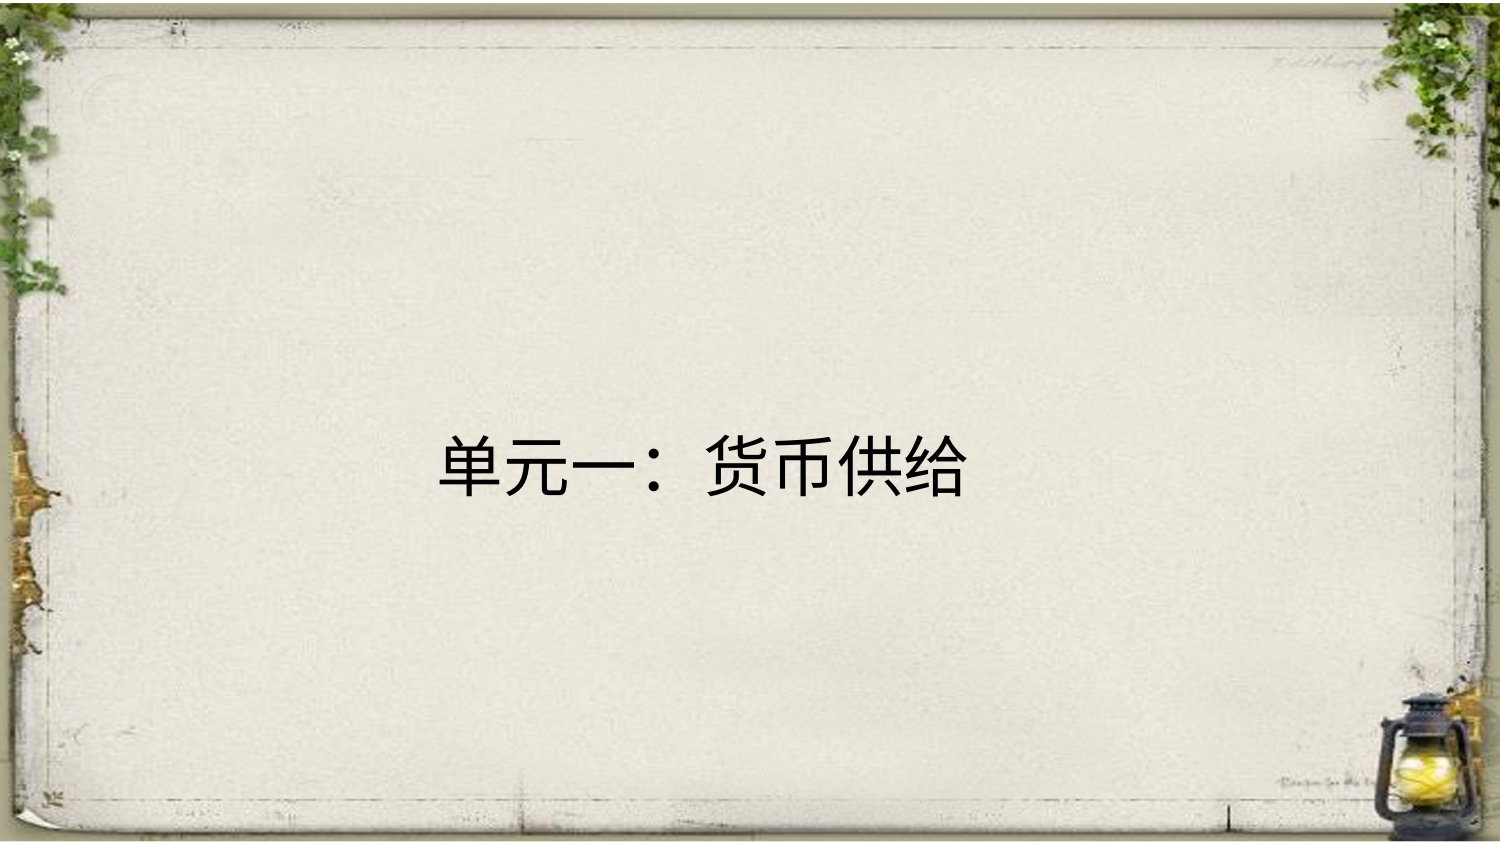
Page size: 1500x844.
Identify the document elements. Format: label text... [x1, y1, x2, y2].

picture [0, 0, 1500, 844]
title 单元一：货币供给 [421, 22, 1500, 593]
